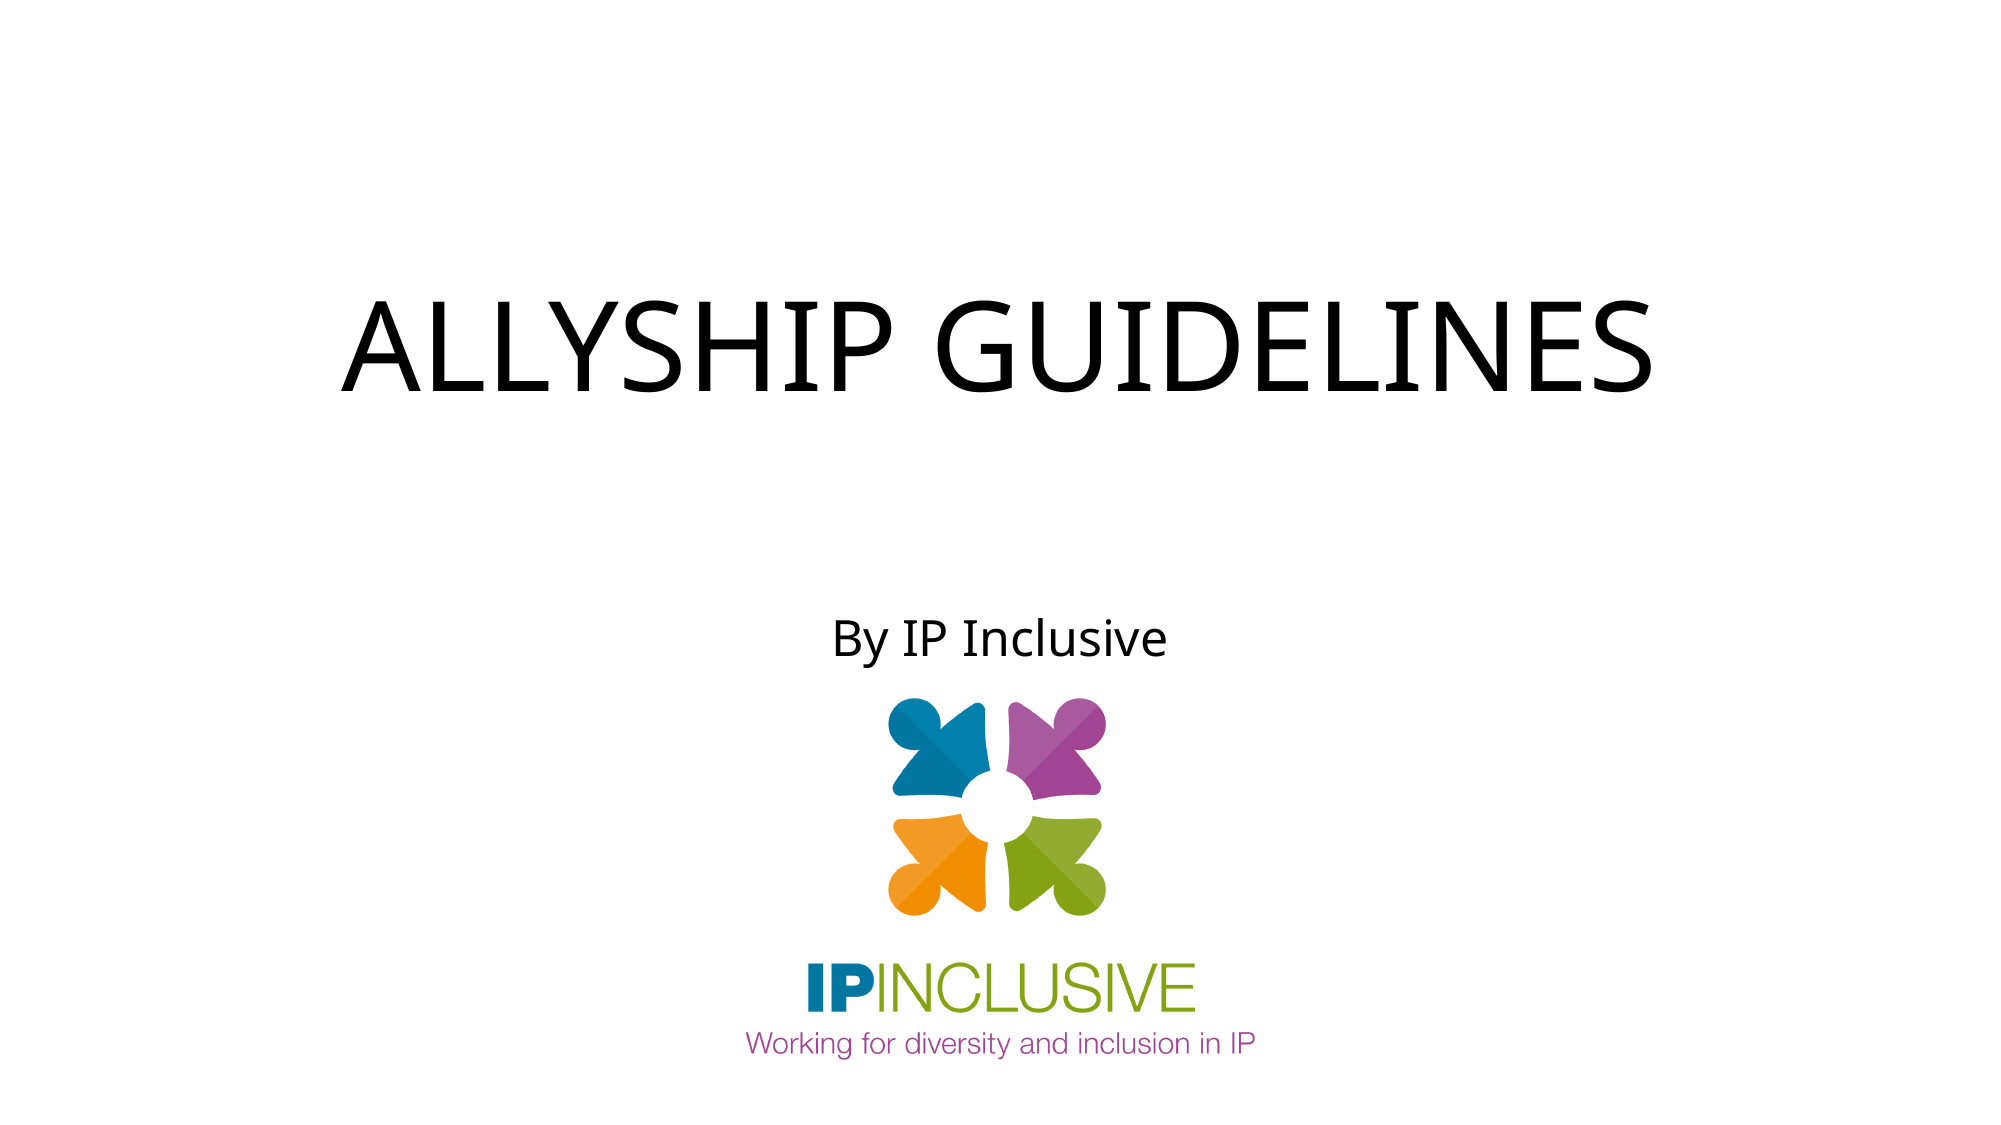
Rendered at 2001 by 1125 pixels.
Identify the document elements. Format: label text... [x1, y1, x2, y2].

title ALLYSHIP GUIDELINES [249, 131, 1750, 576]
text_box By IP Inclusive [249, 605, 1750, 878]
picture [727, 677, 1273, 1078]
